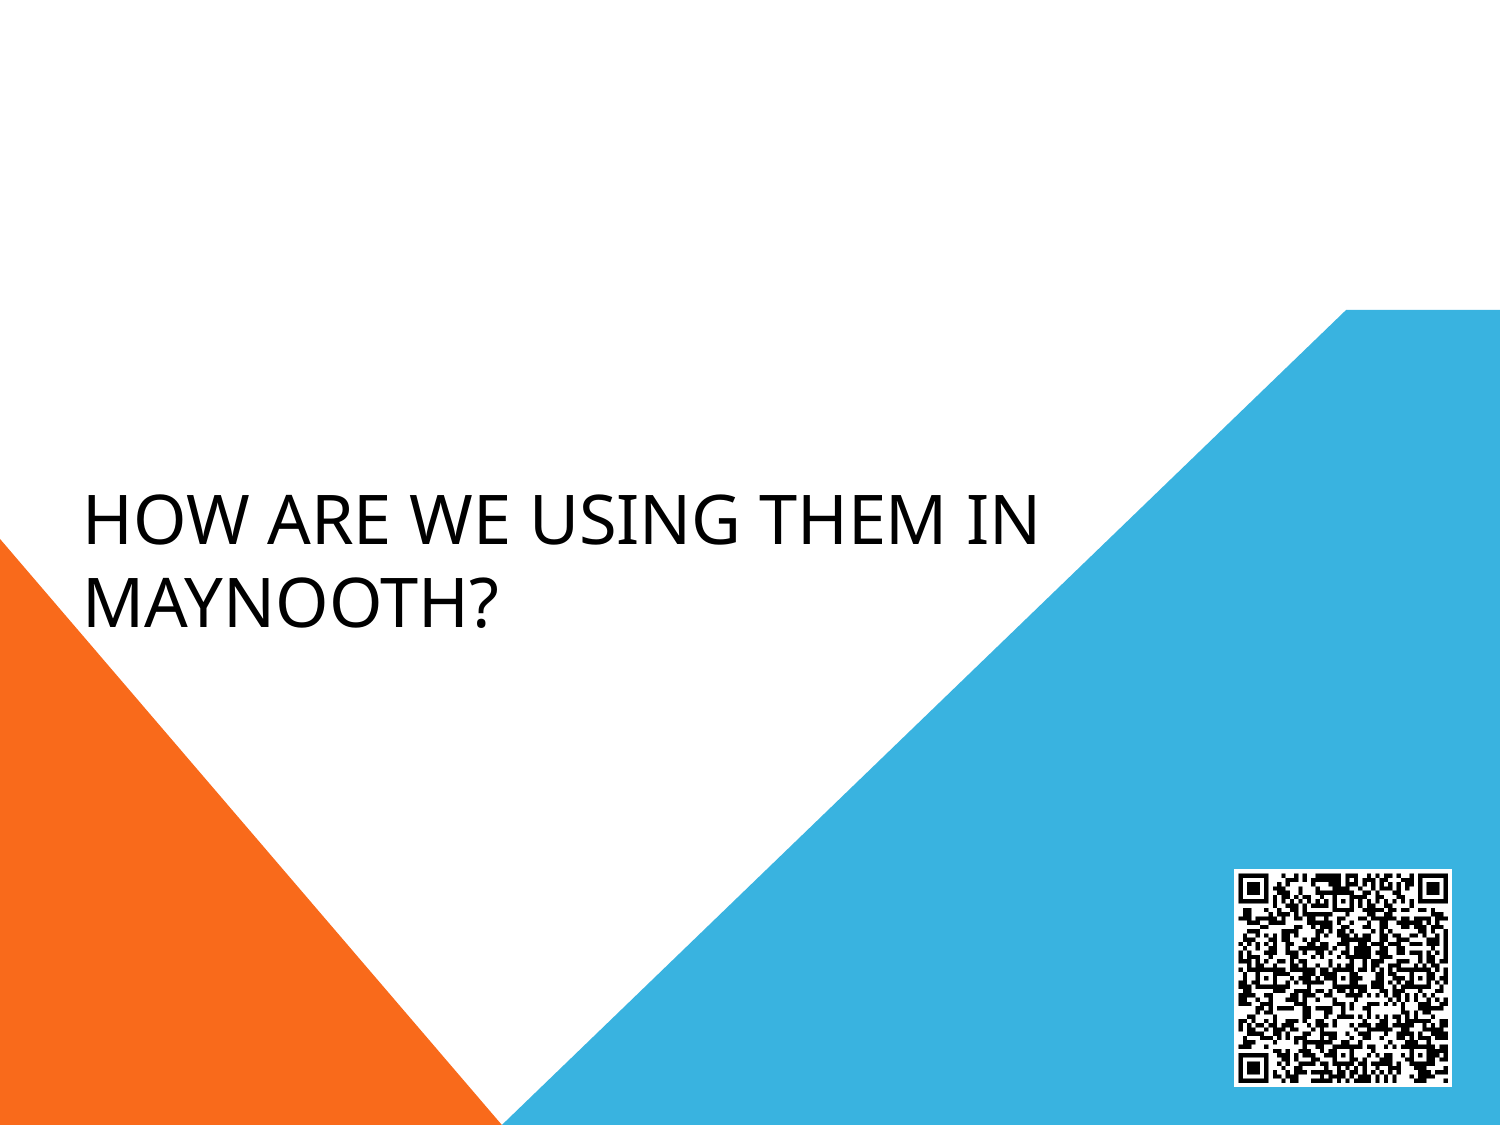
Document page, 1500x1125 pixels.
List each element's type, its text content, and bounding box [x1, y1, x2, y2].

picture [1234, 869, 1452, 1087]
title How are we using them in Maynooth? [67, 468, 1343, 760]
